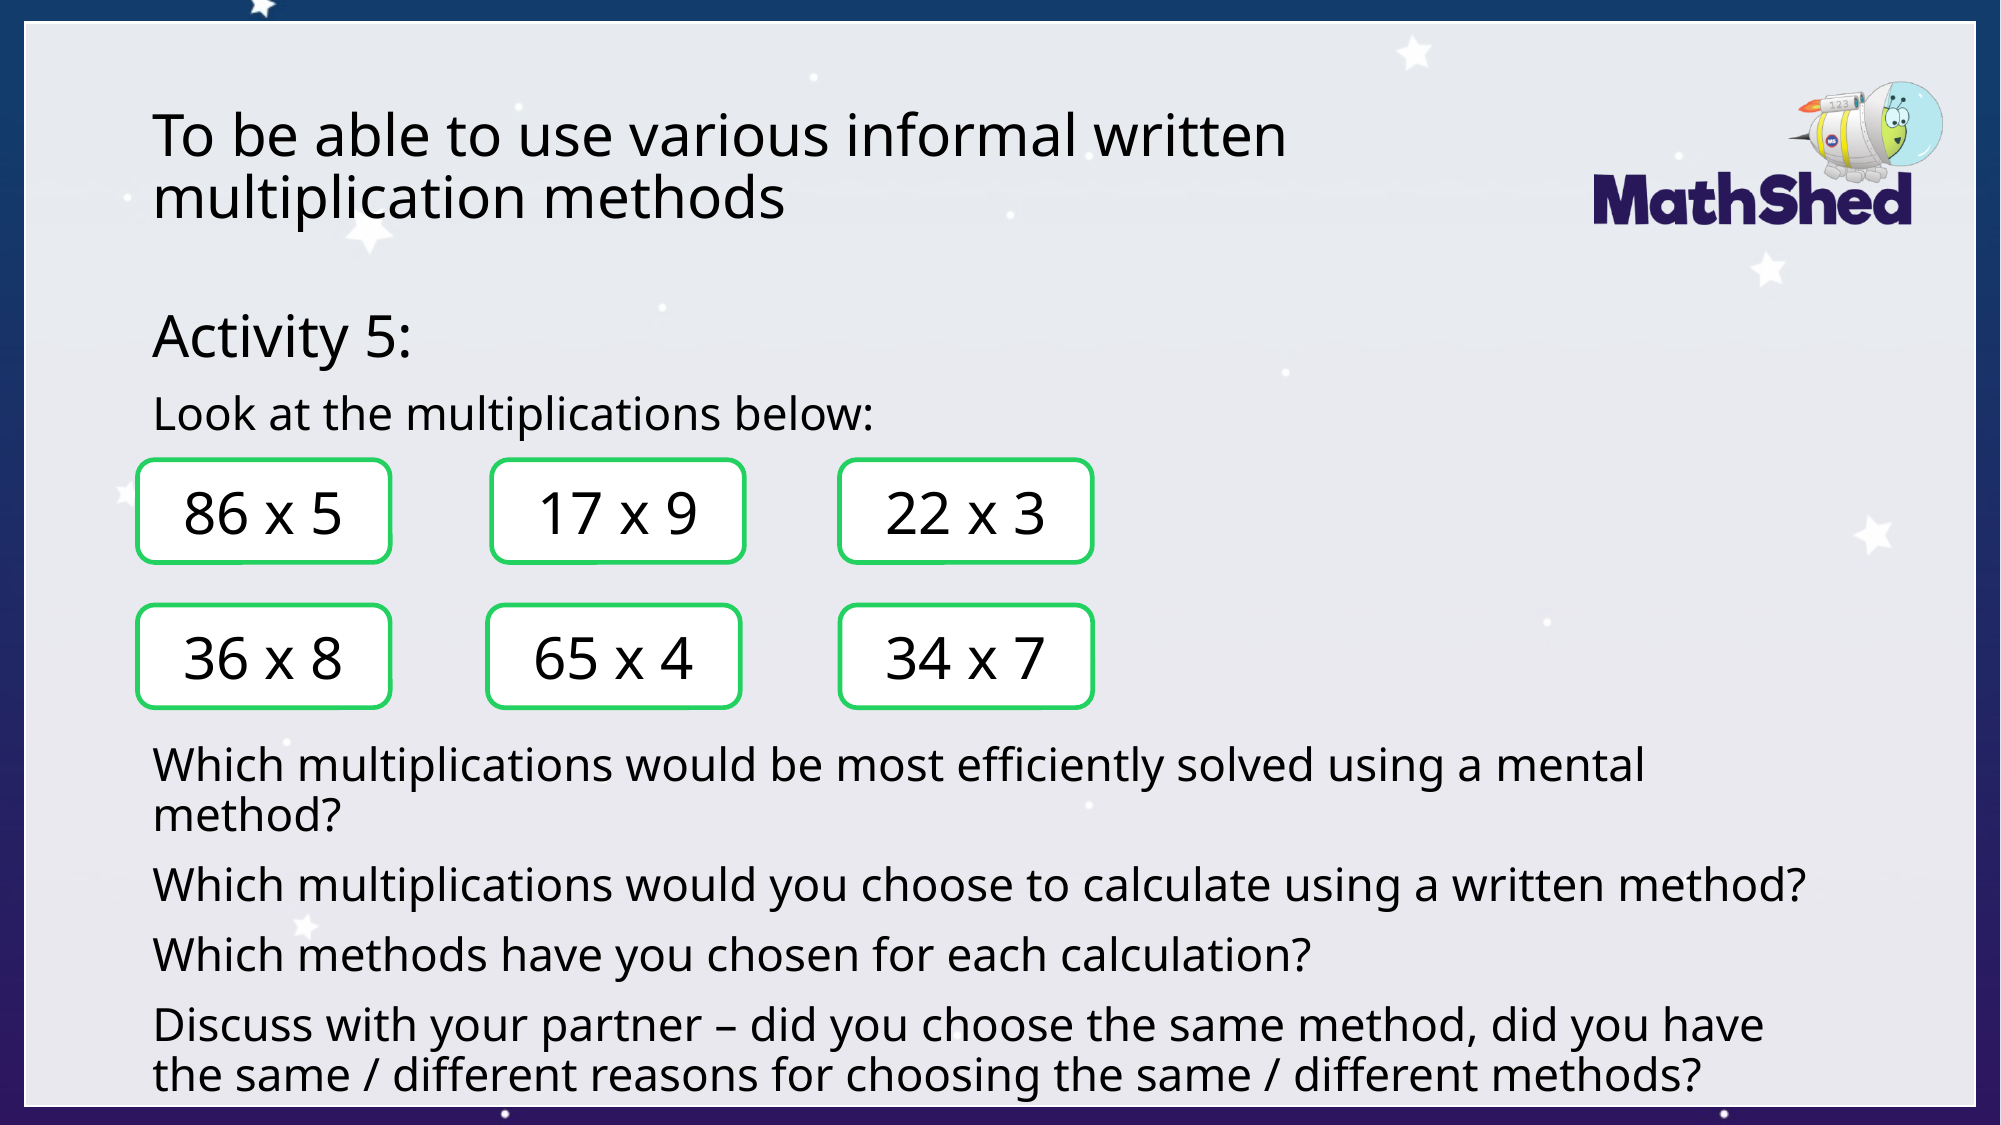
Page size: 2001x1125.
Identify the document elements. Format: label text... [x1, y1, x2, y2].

text_box 17 x 9 [490, 458, 746, 564]
text_box 36 x 8 [136, 603, 392, 709]
text_box 65 x 4 [486, 603, 742, 709]
text_box 22 x 3 [838, 458, 1094, 564]
text_box 34 x 7 [838, 603, 1094, 709]
text_box 86 x 5 [136, 458, 392, 564]
title To be able to use various informal written multiplication methods [137, 59, 1578, 278]
picture [0, 0, 2001, 1125]
list Activity 5: Look at the multiplications below: Which multiplications would be most efficiently solved using a mental method? Which multiplications would you choose to calculate using a written method? Which methods have you chosen for each calculation? Discuss with your partner – did you choose the same method, did you have the same / different reasons for choosing the same / different methods? [137, 299, 1863, 1014]
